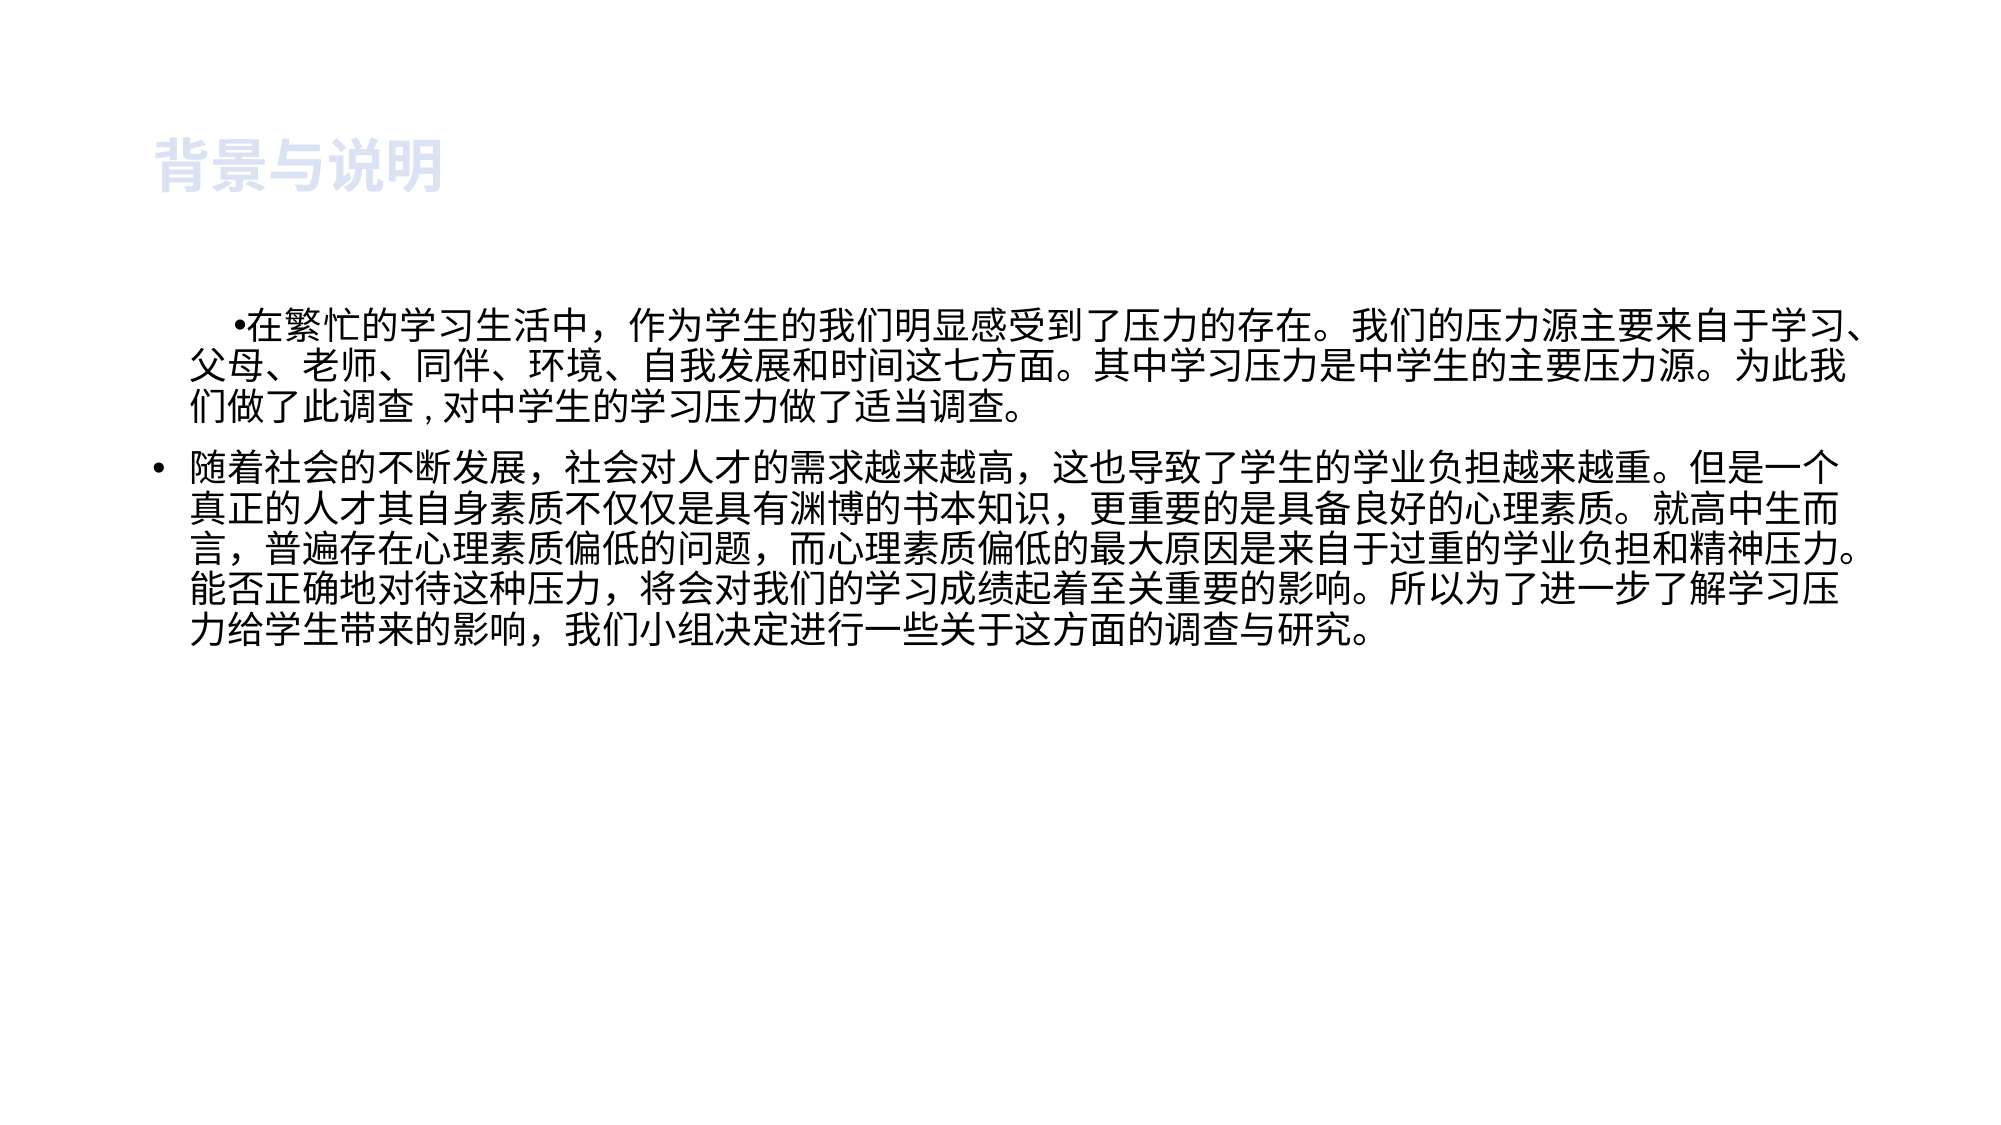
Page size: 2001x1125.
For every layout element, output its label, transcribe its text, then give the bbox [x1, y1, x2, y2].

title 背景与说明 [137, 59, 1863, 278]
list 在繁忙的学习生活中，作为学生的我们明显感受到了压力的存在。我们的压力源主要来自于学习、父母、老师、同伴、环境、自我发展和时间这七方面。其中学习压力是中学生的主要压力源。为此我们做了此调查,对中学生的学习压力做了适当调查。 随着社会的不断发展，社会对人才的需求越来越高，这也导致了学生的学业负担越来越重。但是一个真正的人才其自身素质不仅仅是具有渊博的书本知识，更重要的是具备良好的心理素质。就高中生而言，普遍存在心理素质偏低的问题，而心理素质偏低的最大原因是来自于过重的学业负担和精神压力。能否正确地对待这种压力，将会对我们的学习成绩起着至关重要的影响。所以为了进一步了解学习压力给学生带来的影响，我们小组决定进行一些关于这方面的调查与研究。 [137, 299, 1863, 1014]
